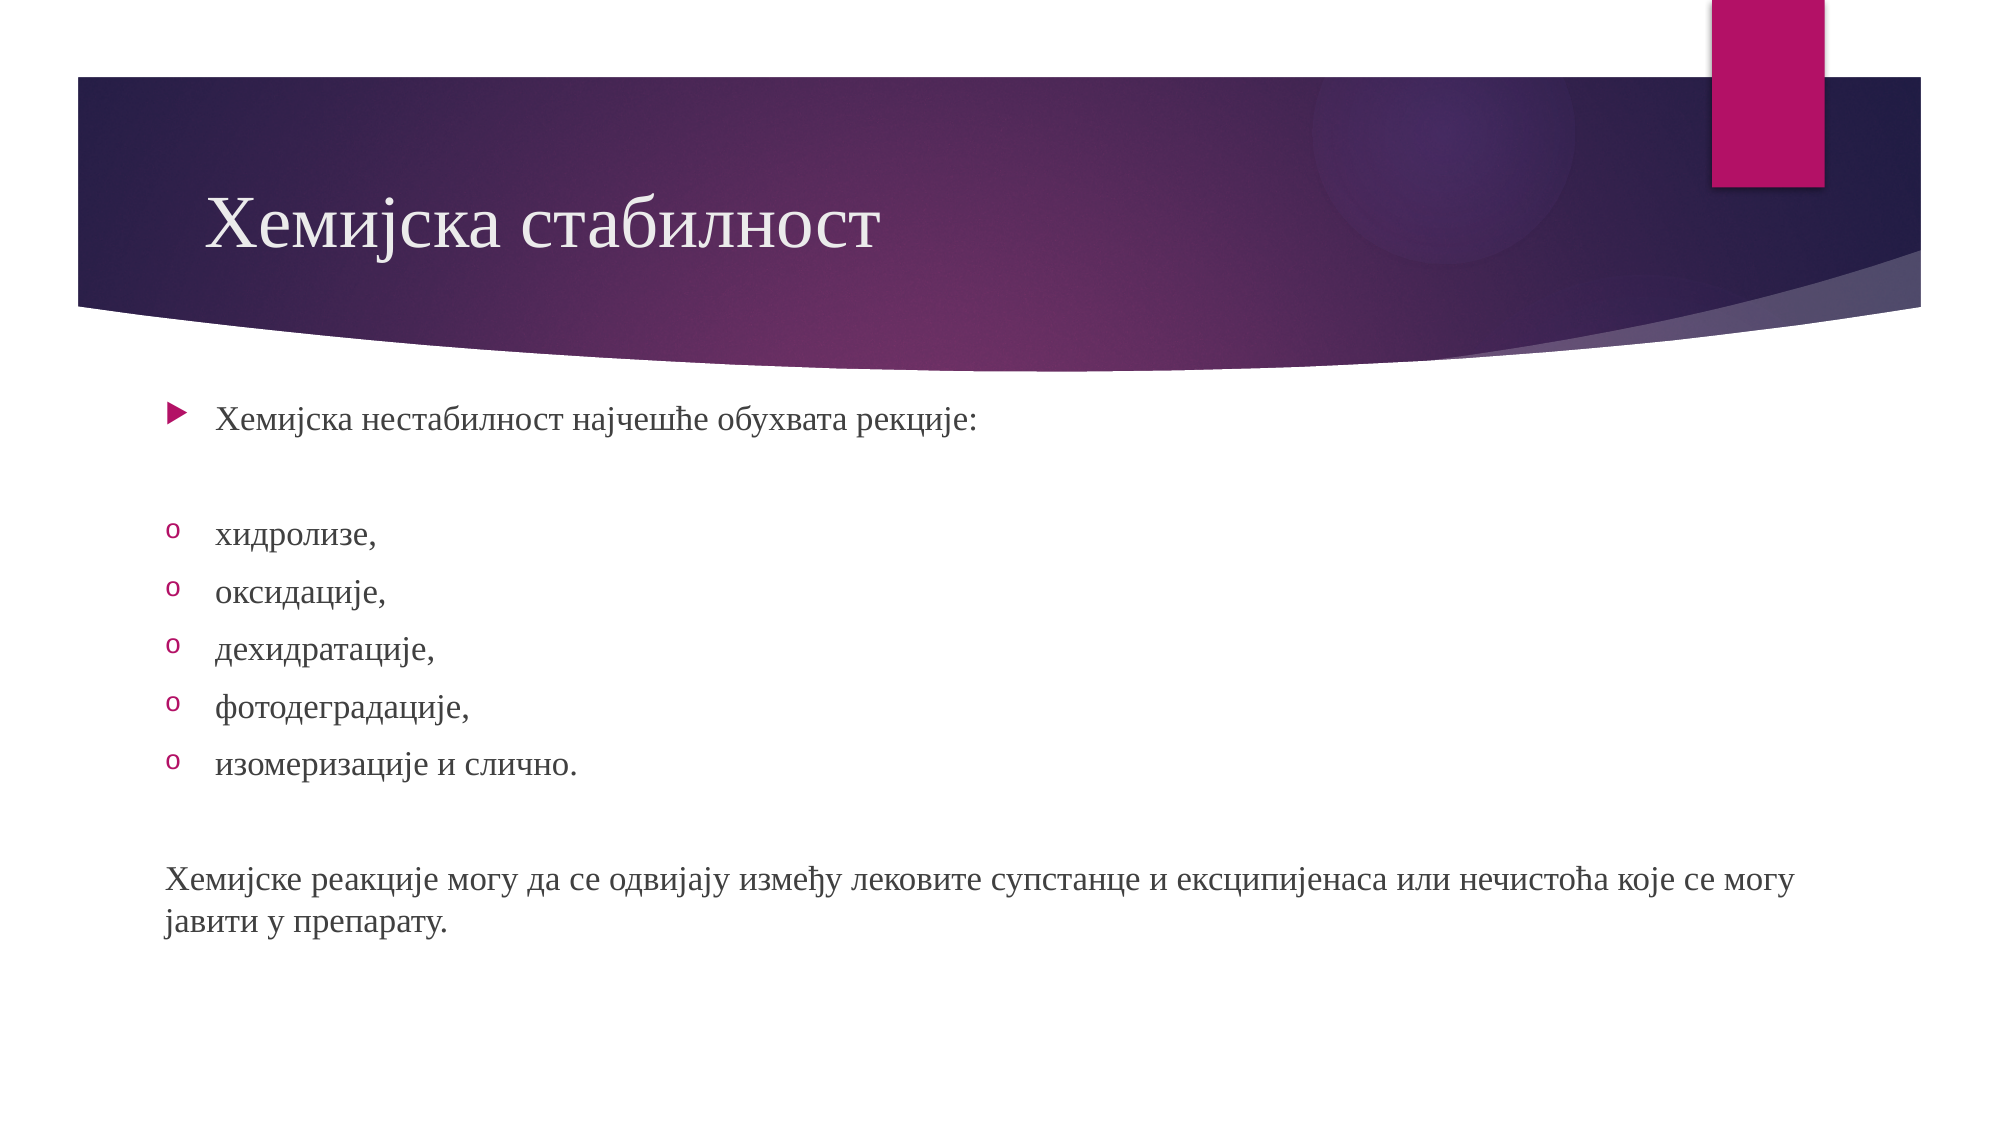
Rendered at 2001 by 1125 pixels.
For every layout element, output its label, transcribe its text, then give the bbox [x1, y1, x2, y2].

list Хемијска нестабилност најчешће обухвата рекције: хидролизе, оксидације, дехидратације, фотодеградације, изомеризације и слично. Хемијске реакције могу да се одвијају између лековите супстанце и ексципијенаса или нечистоћа које се могу јавити у препарату. [149, 388, 1850, 950]
title Хемијска стабилност [189, 159, 1627, 276]
